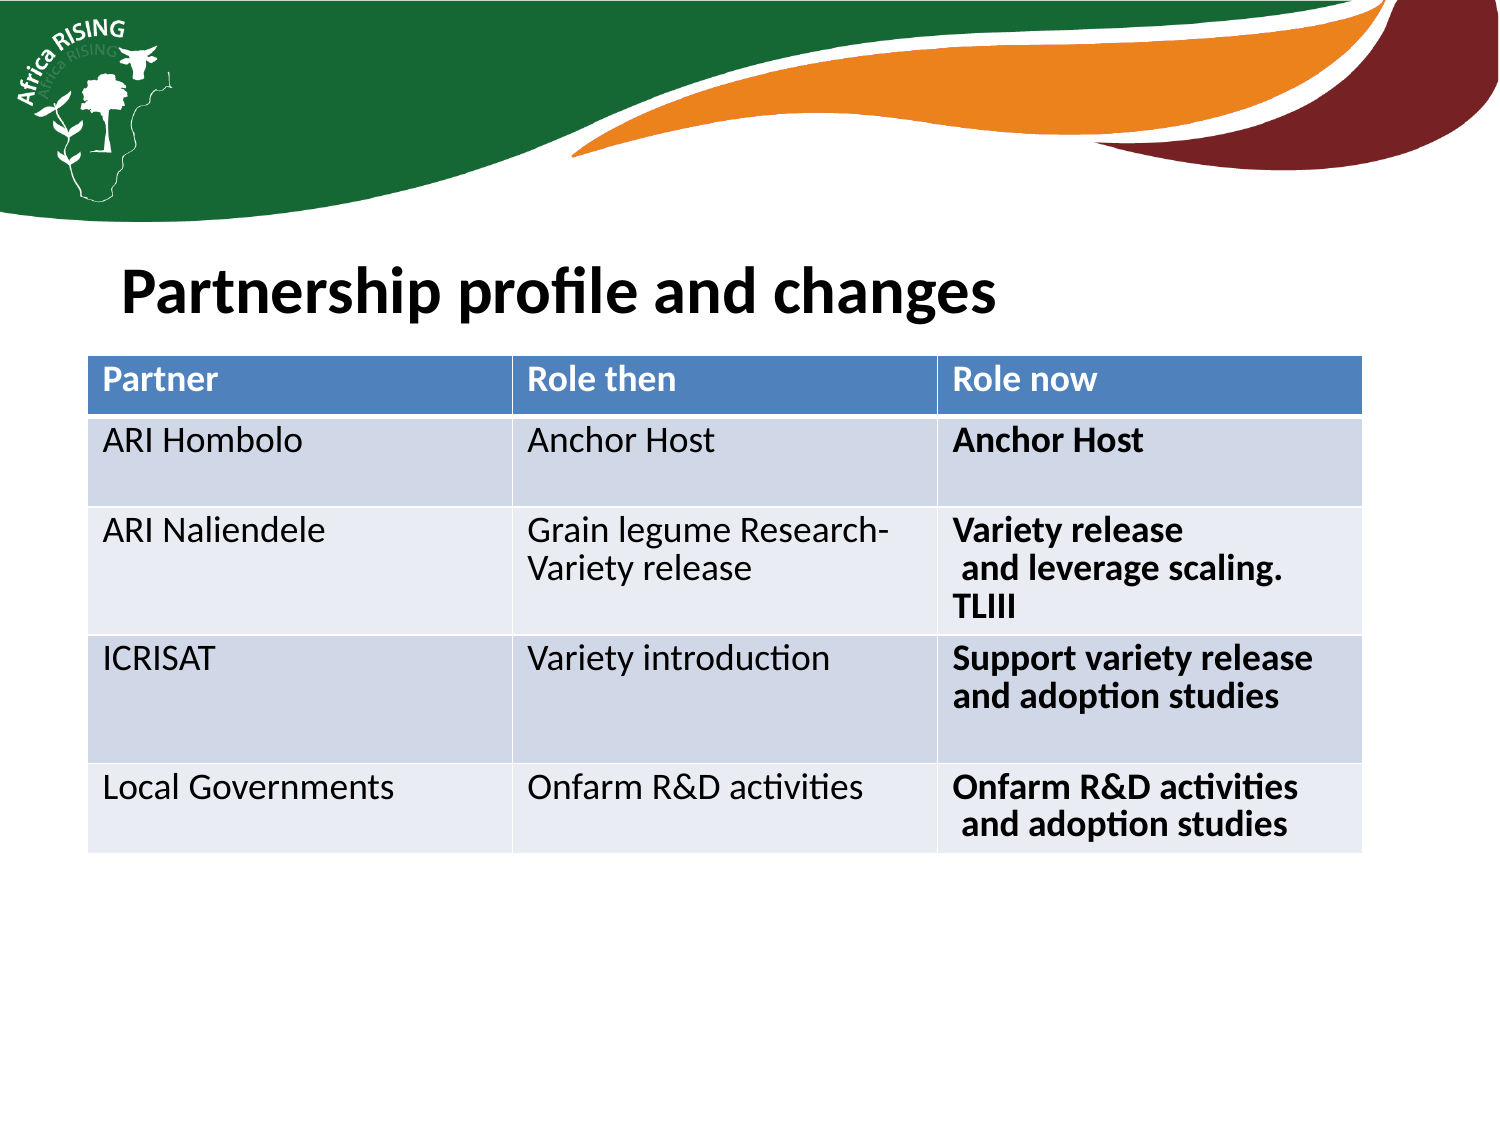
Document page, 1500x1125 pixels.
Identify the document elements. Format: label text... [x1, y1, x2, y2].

table_cell Grain legume Research- Variety release [513, 508, 937, 634]
table_cell Anchor Host [513, 419, 937, 506]
list Partnership profile and changes [87, 239, 1363, 340]
table_cell ARI Hombolo [88, 419, 512, 506]
table_cell Anchor Host [938, 419, 1362, 506]
table_cell ICRISAT [88, 636, 512, 763]
picture [0, 0, 1499, 222]
table_cell Variety introduction [513, 636, 937, 763]
table_header Partner [88, 356, 512, 414]
table_cell Support variety release and adoption studies [938, 636, 1362, 763]
table_header Role then [513, 356, 937, 414]
table_cell Onfarm R&D activities [513, 764, 937, 853]
table_cell Onfarm R&D activities and adoption studies [938, 764, 1362, 853]
table_cell Variety release and leverage scaling. TLIII [938, 508, 1362, 634]
table_header Role now [938, 356, 1362, 414]
table_cell ARI Naliendele [88, 508, 512, 634]
table_cell Local Governments [88, 764, 512, 853]
